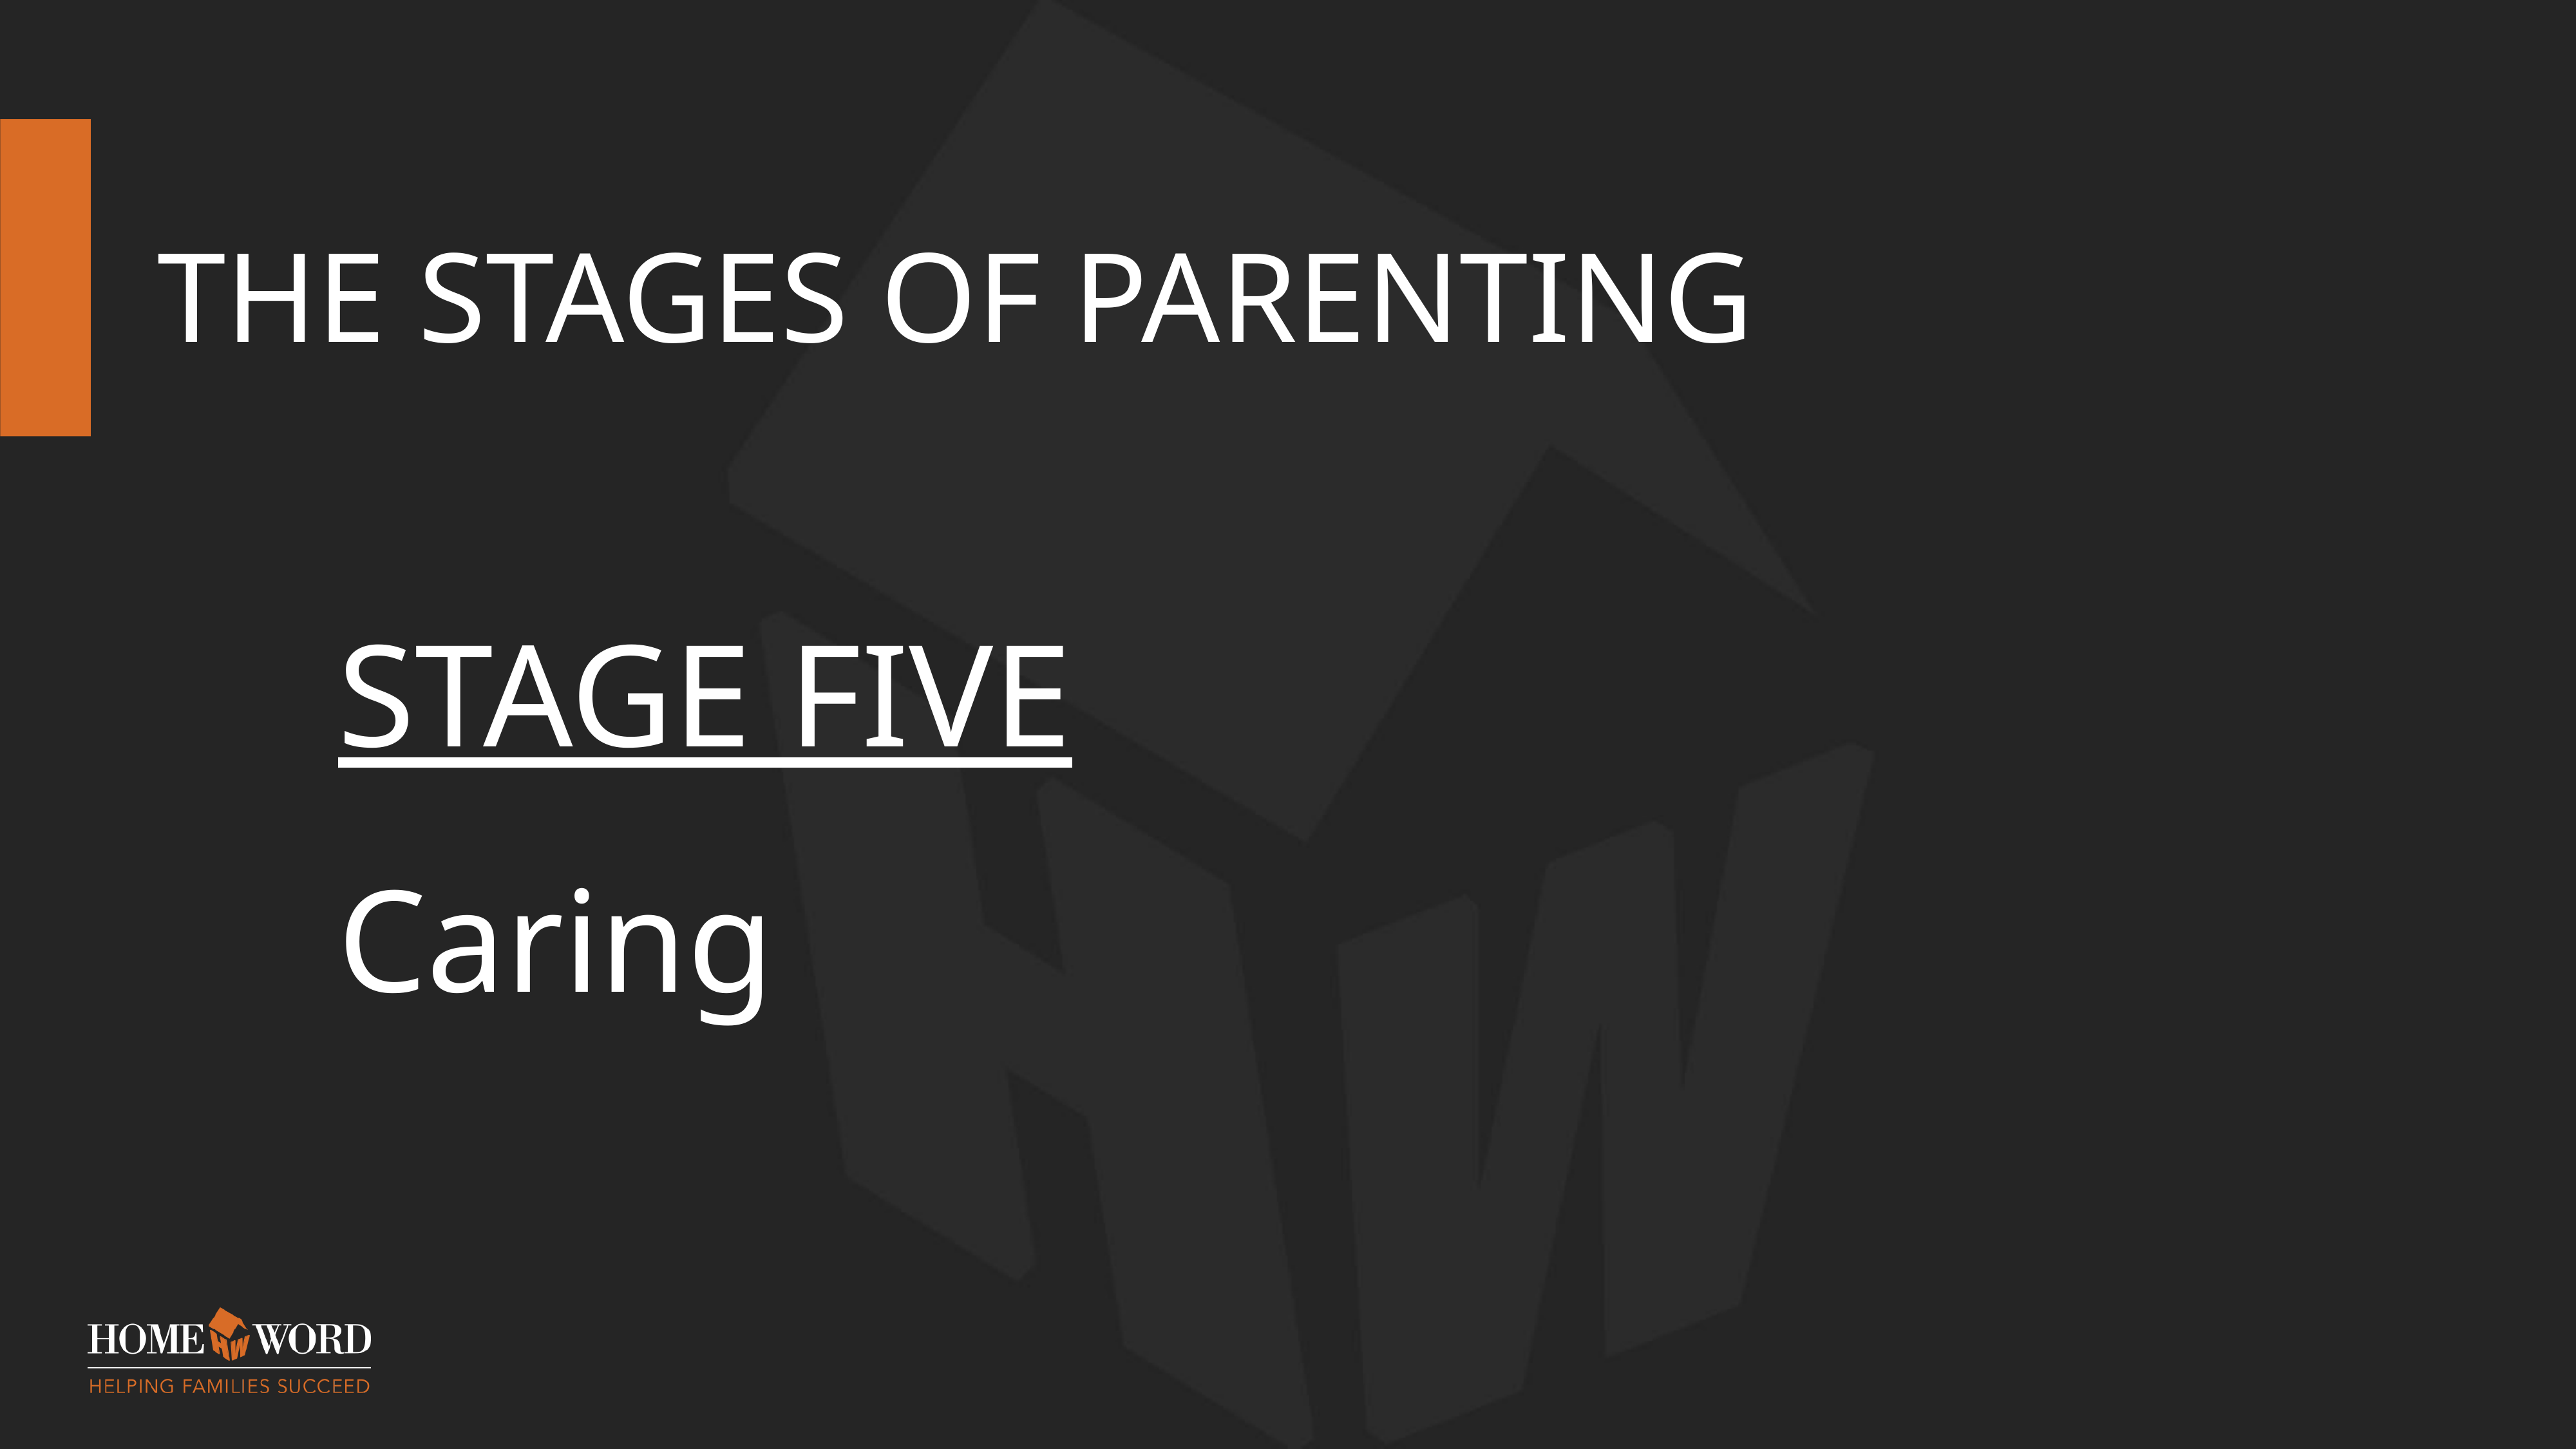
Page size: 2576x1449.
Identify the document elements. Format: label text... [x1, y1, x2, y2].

picture [0, 0, 2576, 1449]
title THE STAGES OF PARENTING [151, 120, 2295, 466]
text_box STAGE FIVE [332, 600, 2232, 799]
text_box Caring [332, 846, 2232, 1179]
